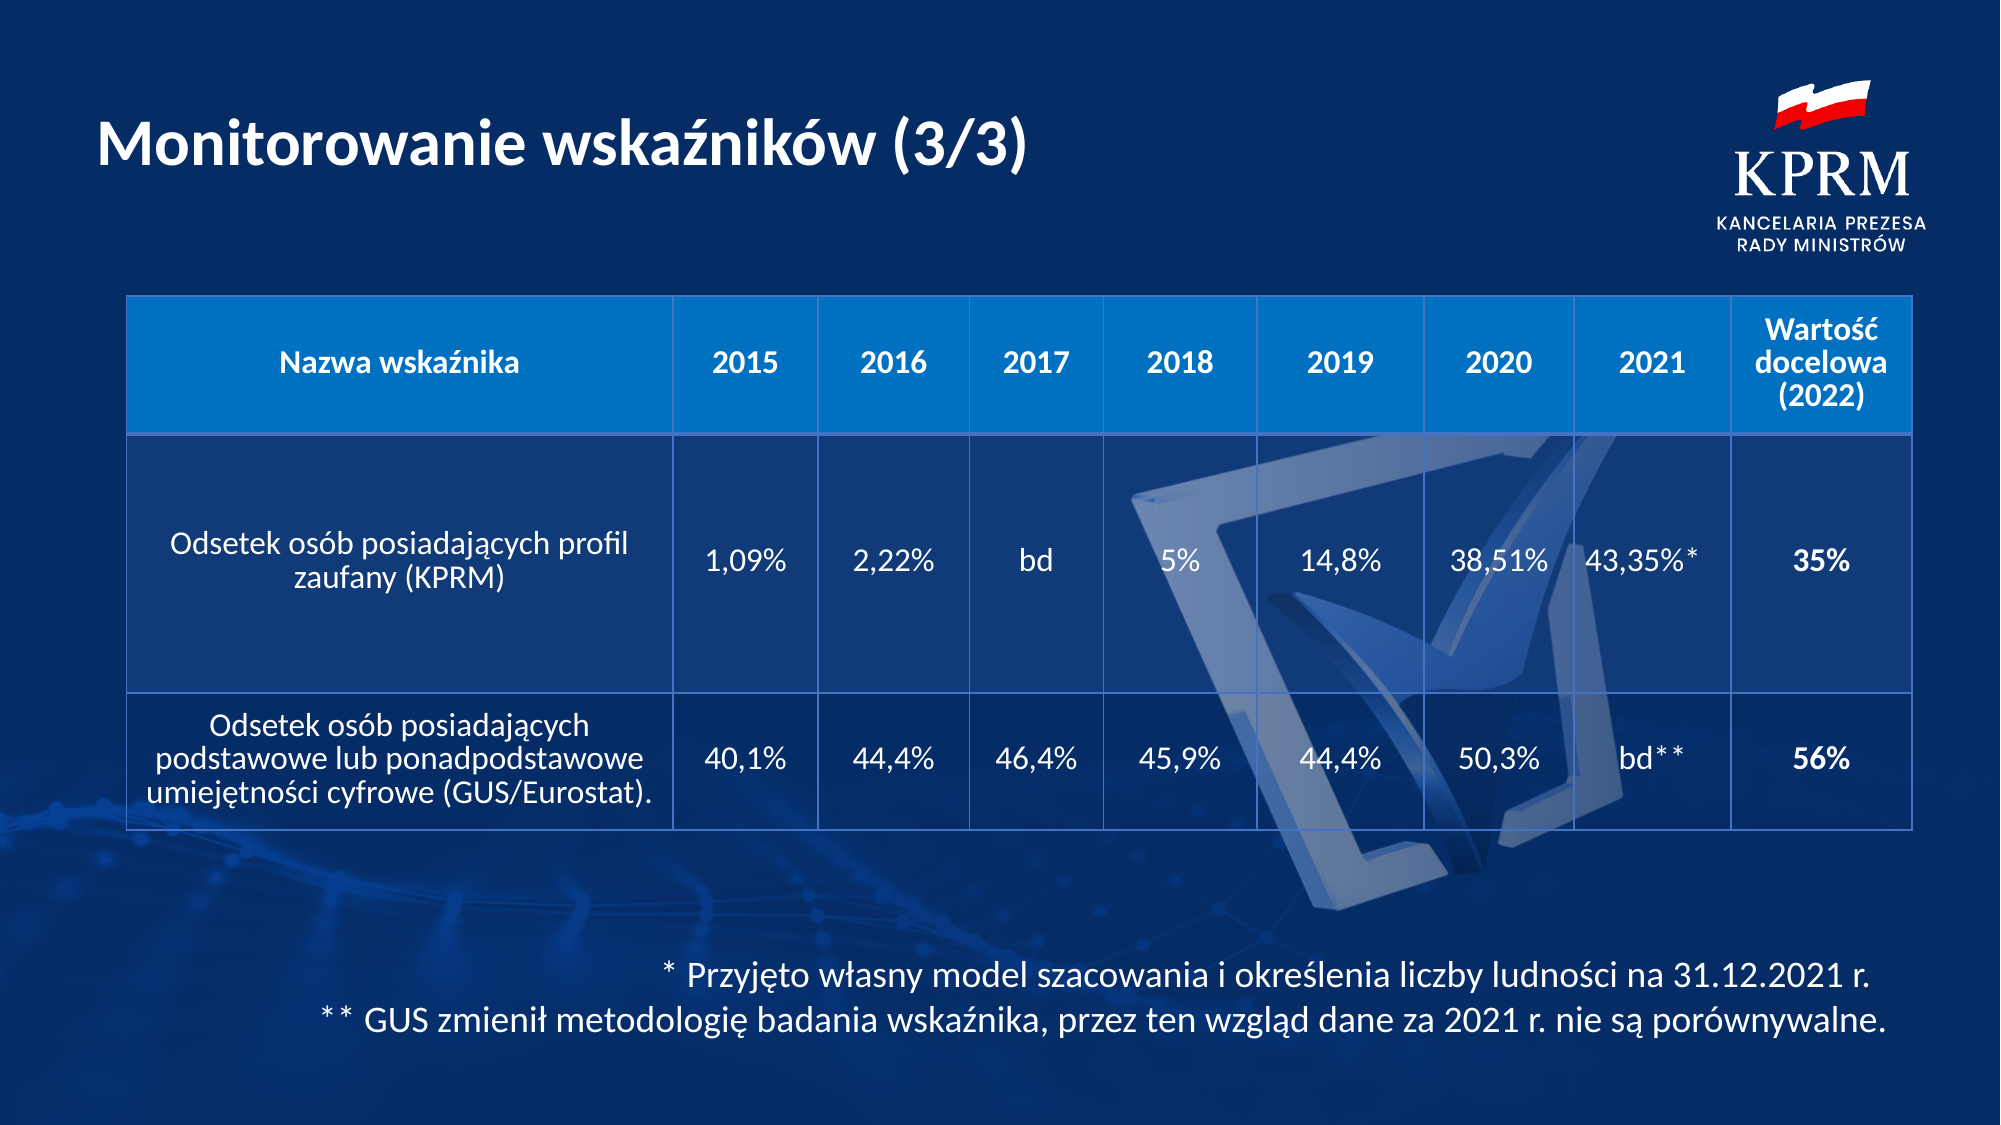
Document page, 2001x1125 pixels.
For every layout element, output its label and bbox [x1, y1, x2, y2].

text_box [81, 91, 1556, 237]
picture [791, 46, 2000, 973]
text_box [0, 0, 2000, 1125]
